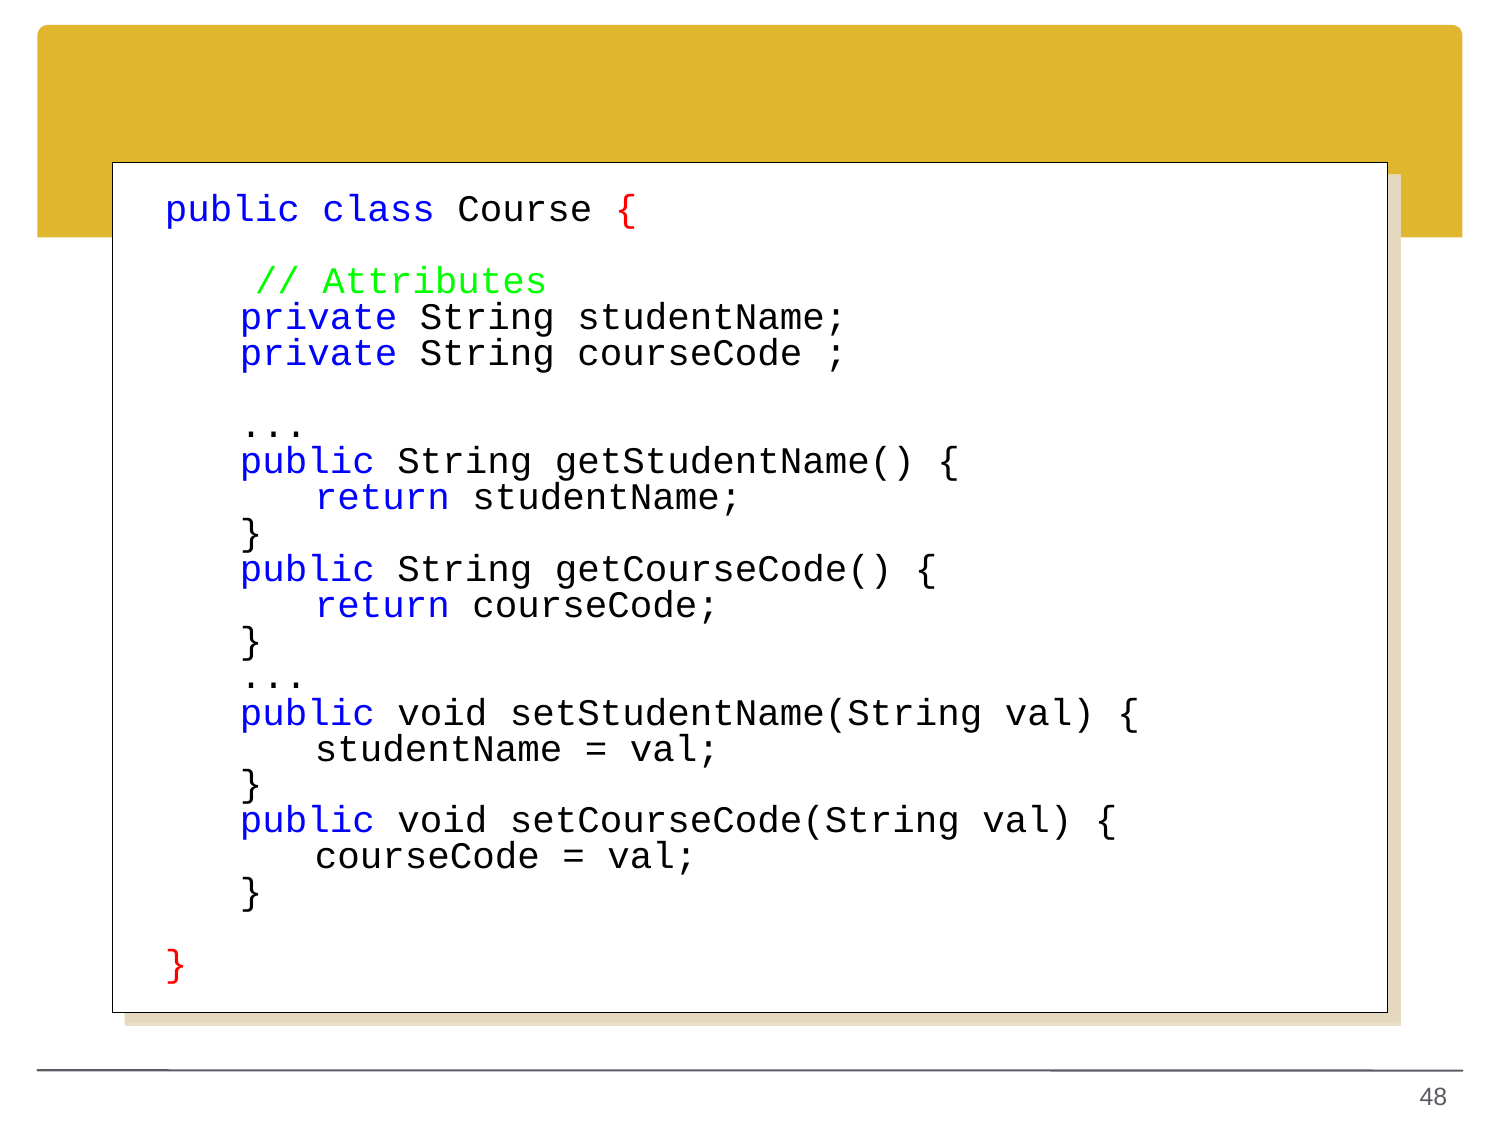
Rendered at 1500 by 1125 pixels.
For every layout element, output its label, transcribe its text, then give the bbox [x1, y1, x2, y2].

slide_number 48 [1112, 1069, 1463, 1123]
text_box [112, 162, 1388, 1064]
